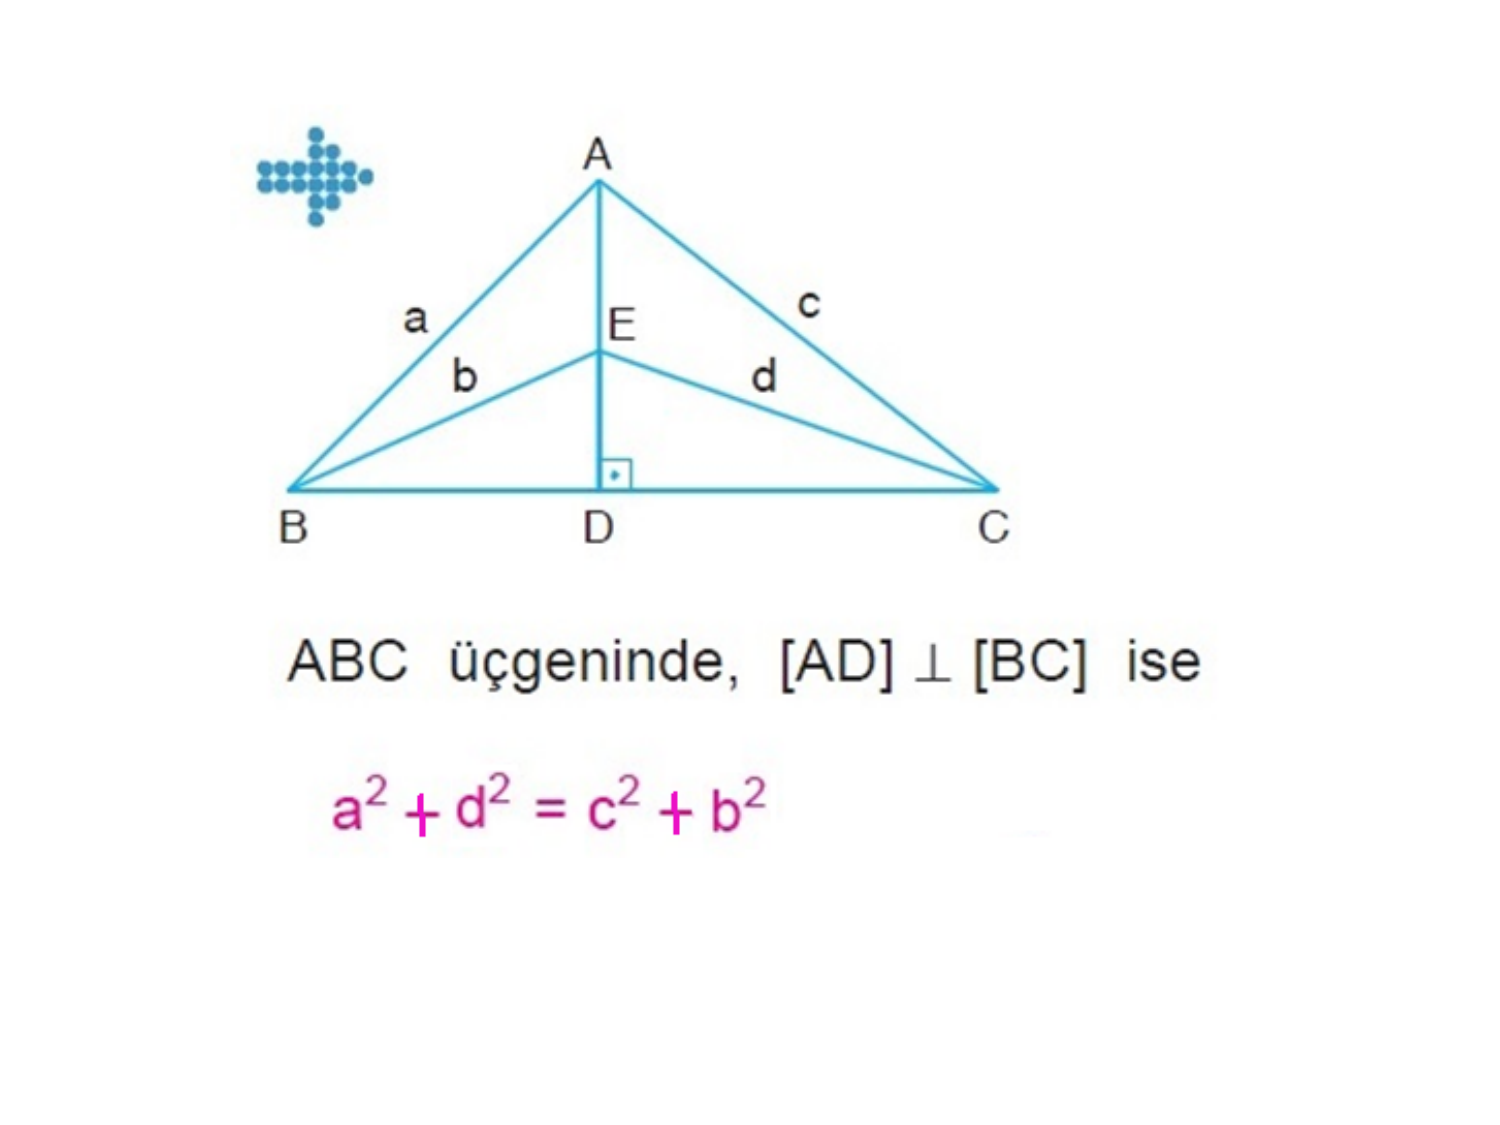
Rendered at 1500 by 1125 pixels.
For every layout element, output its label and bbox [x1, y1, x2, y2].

picture [229, 89, 1224, 858]
